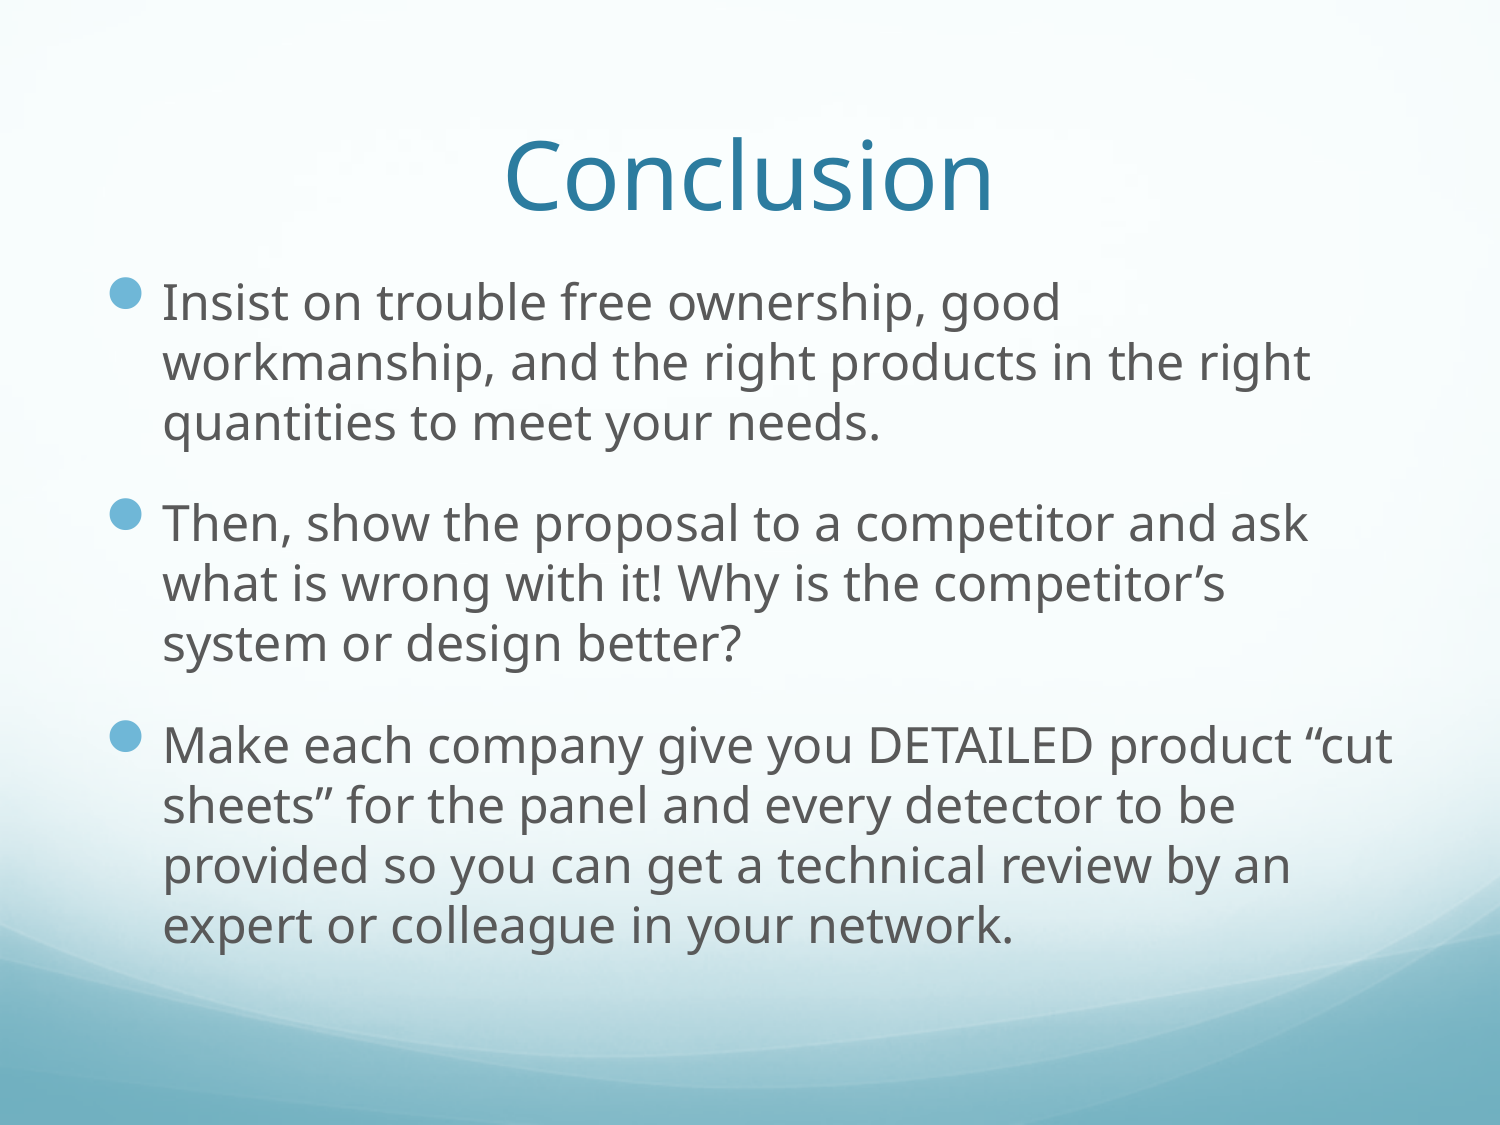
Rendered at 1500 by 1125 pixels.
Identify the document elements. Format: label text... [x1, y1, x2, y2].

title Conclusion [90, 17, 1410, 237]
list Insist on trouble free ownership, good workmanship, and the right products in the right quantities to meet your needs. Then, show the proposal to a competitor and ask what is wrong with it! Why is the competitor’s system or design better? Make each company give you DETAILED product “cut sheets” for the panel and every detector to be provided so you can get a technical review by an expert or colleague in your network. [90, 262, 1410, 975]
